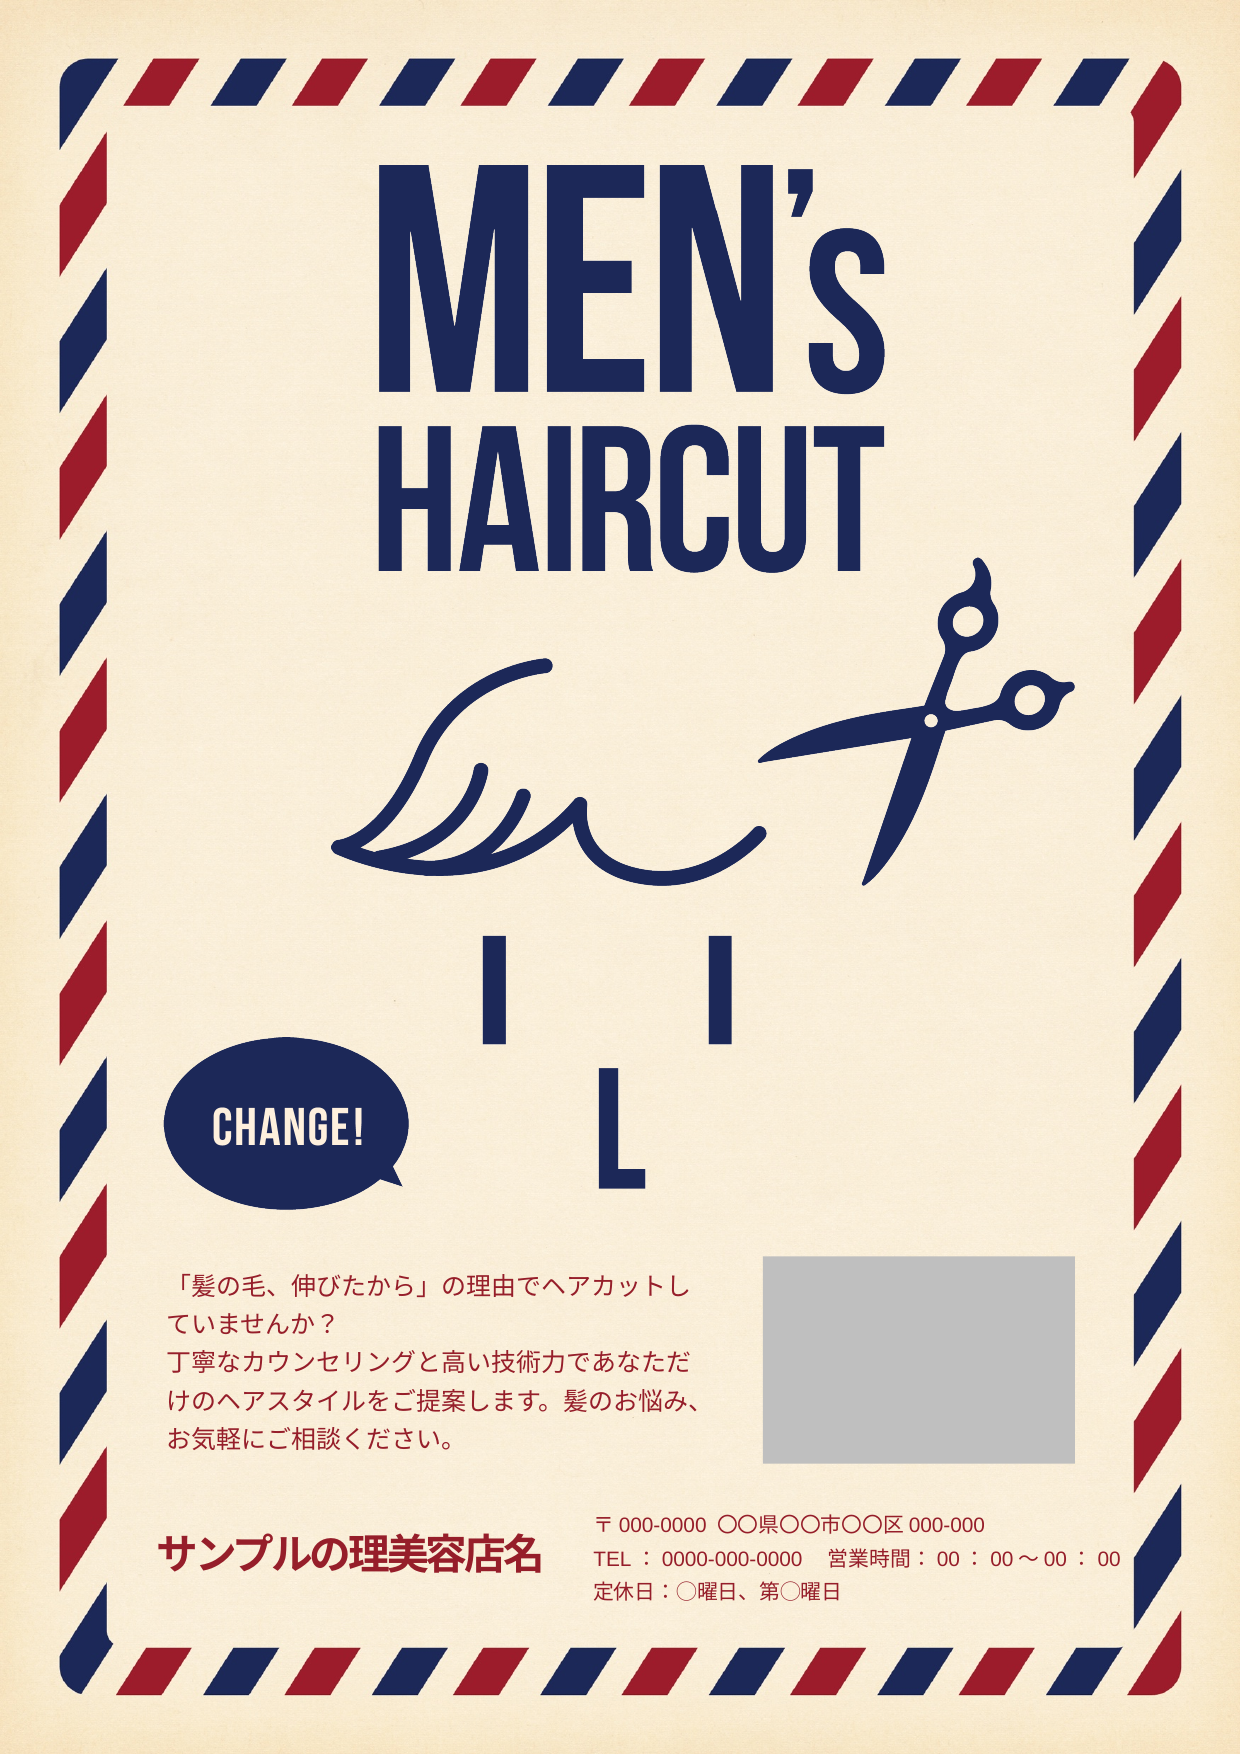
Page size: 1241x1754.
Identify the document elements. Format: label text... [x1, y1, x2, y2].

text_box [762, 1255, 1076, 1465]
text_box サンプルの理美容店名 [141, 1520, 578, 1586]
picture [0, 0, 1240, 1754]
text_box 〒000-0000 〇〇県〇〇市〇〇区000-000 TEL：0000-000-0000 営業時間：00：00〜00：00 定休日：◯曜日、第◯曜日 [578, 1496, 1137, 1611]
text_box 「髪の毛、伸びたから」の理由でヘアカットしていませんか？ 丁寧なカウンセリングと高い技術力であなただけのヘアスタイルをご提案します。髪のお悩み、お気軽にご相談ください。 [151, 1254, 710, 1461]
